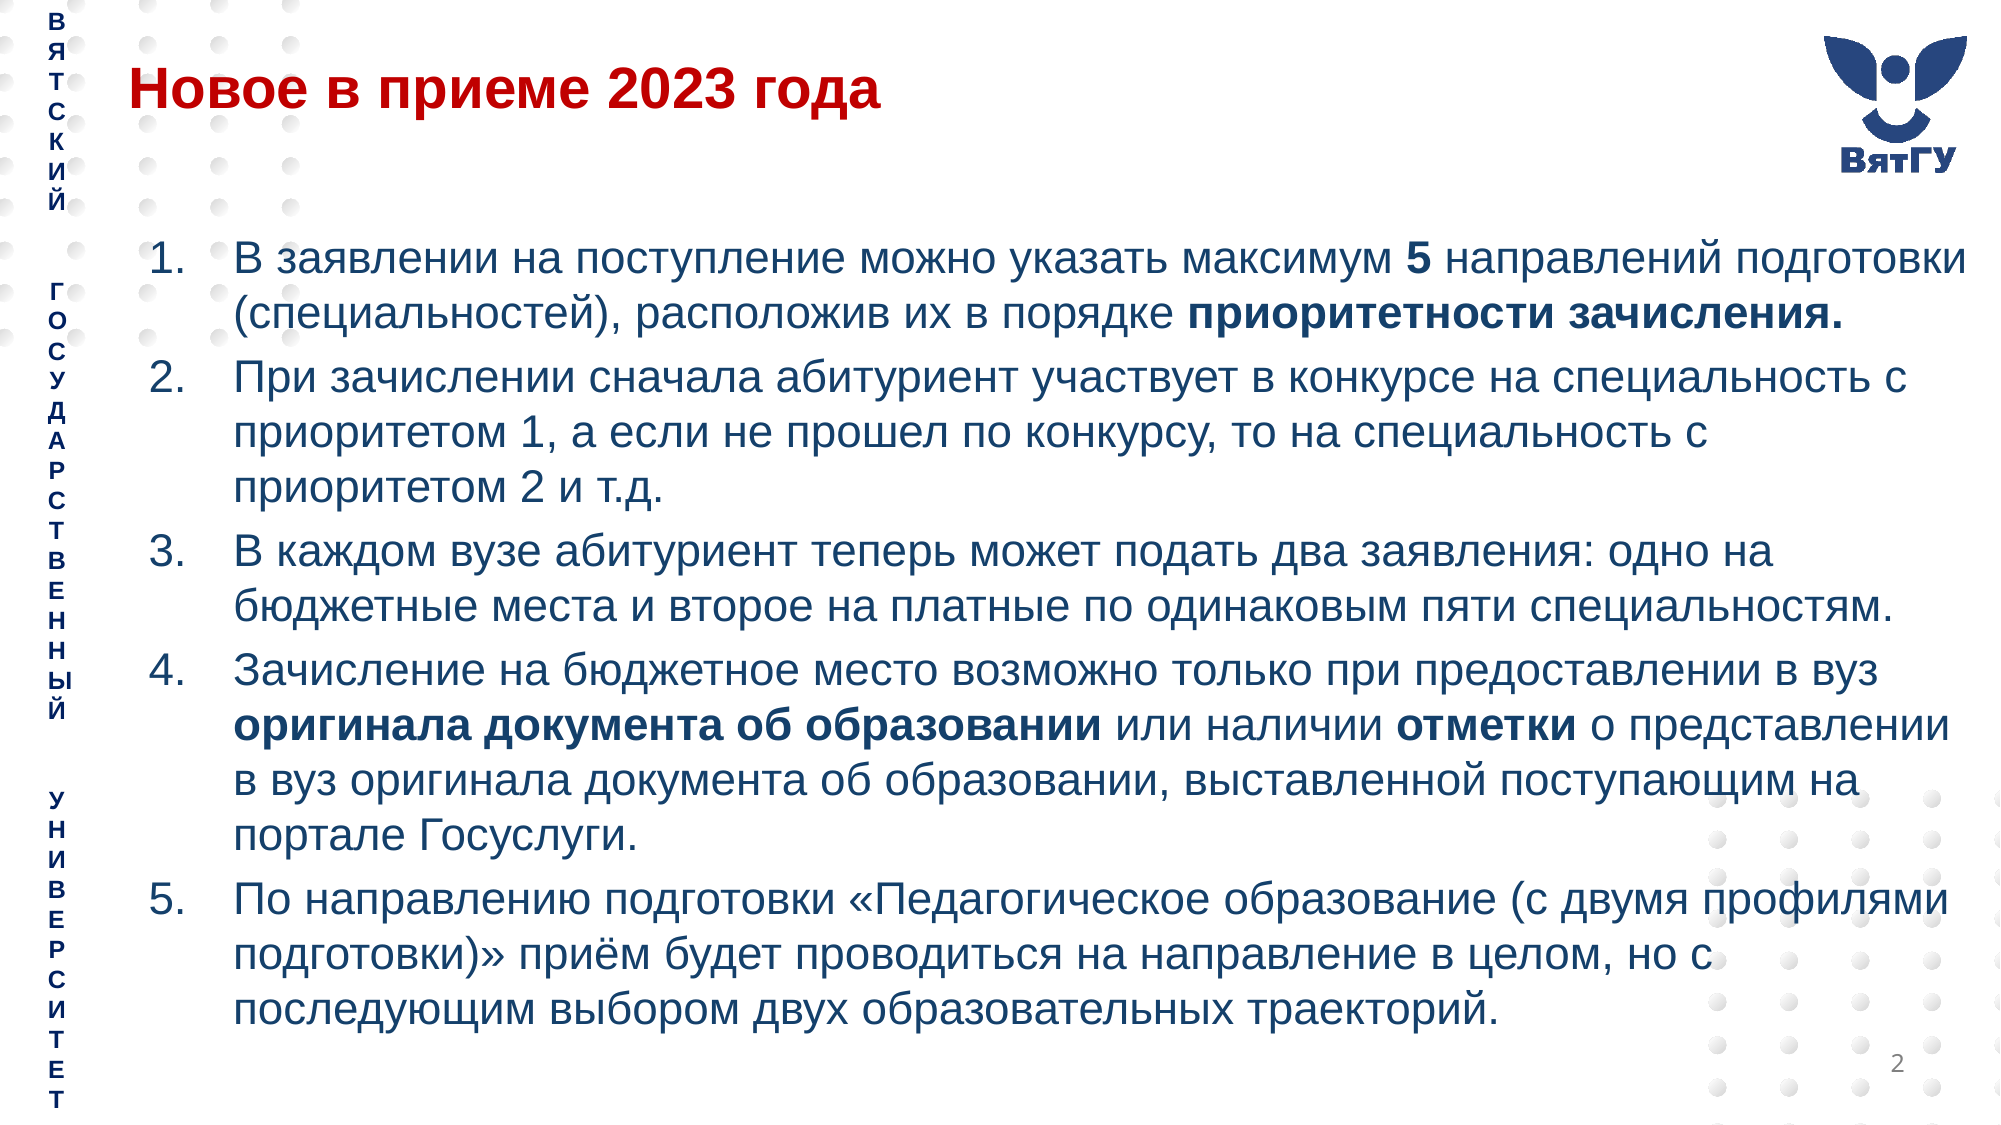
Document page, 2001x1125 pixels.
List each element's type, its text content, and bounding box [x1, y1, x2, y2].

slide_number 2 [1815, 1035, 1981, 1095]
title Новое в приеме 2023 года [114, 7, 1886, 172]
picture [1824, 36, 1967, 173]
list В заявлении на поступление можно указать максимум 5 направлений подготовки (специальностей), расположив их в порядке приоритетности зачисления. При зачислении сначала абитуриент участвует в конкурсе на специальность с приоритетом 1, а если не прошел по конкурсу, то на специальность с приоритетом 2 и т.д. В каждом вузе абитуриент теперь может подать два заявления: одно на бюджетные места и второе на платные по одинаковым пяти специальностям. Зачисление на бюджетное место возможно только при предоставлении в вуз оригинала документа об образовании или наличии отметки о представлении в вуз оригинала документа об образовании, выставленной поступающим на портале Госуслуги. По направлению подготовки «Педагогическое образование (с двумя профилями подготовки)» приём будет проводиться на направление в целом, но с последующим выбором двух образовательных траекторий. [133, 220, 2000, 1095]
